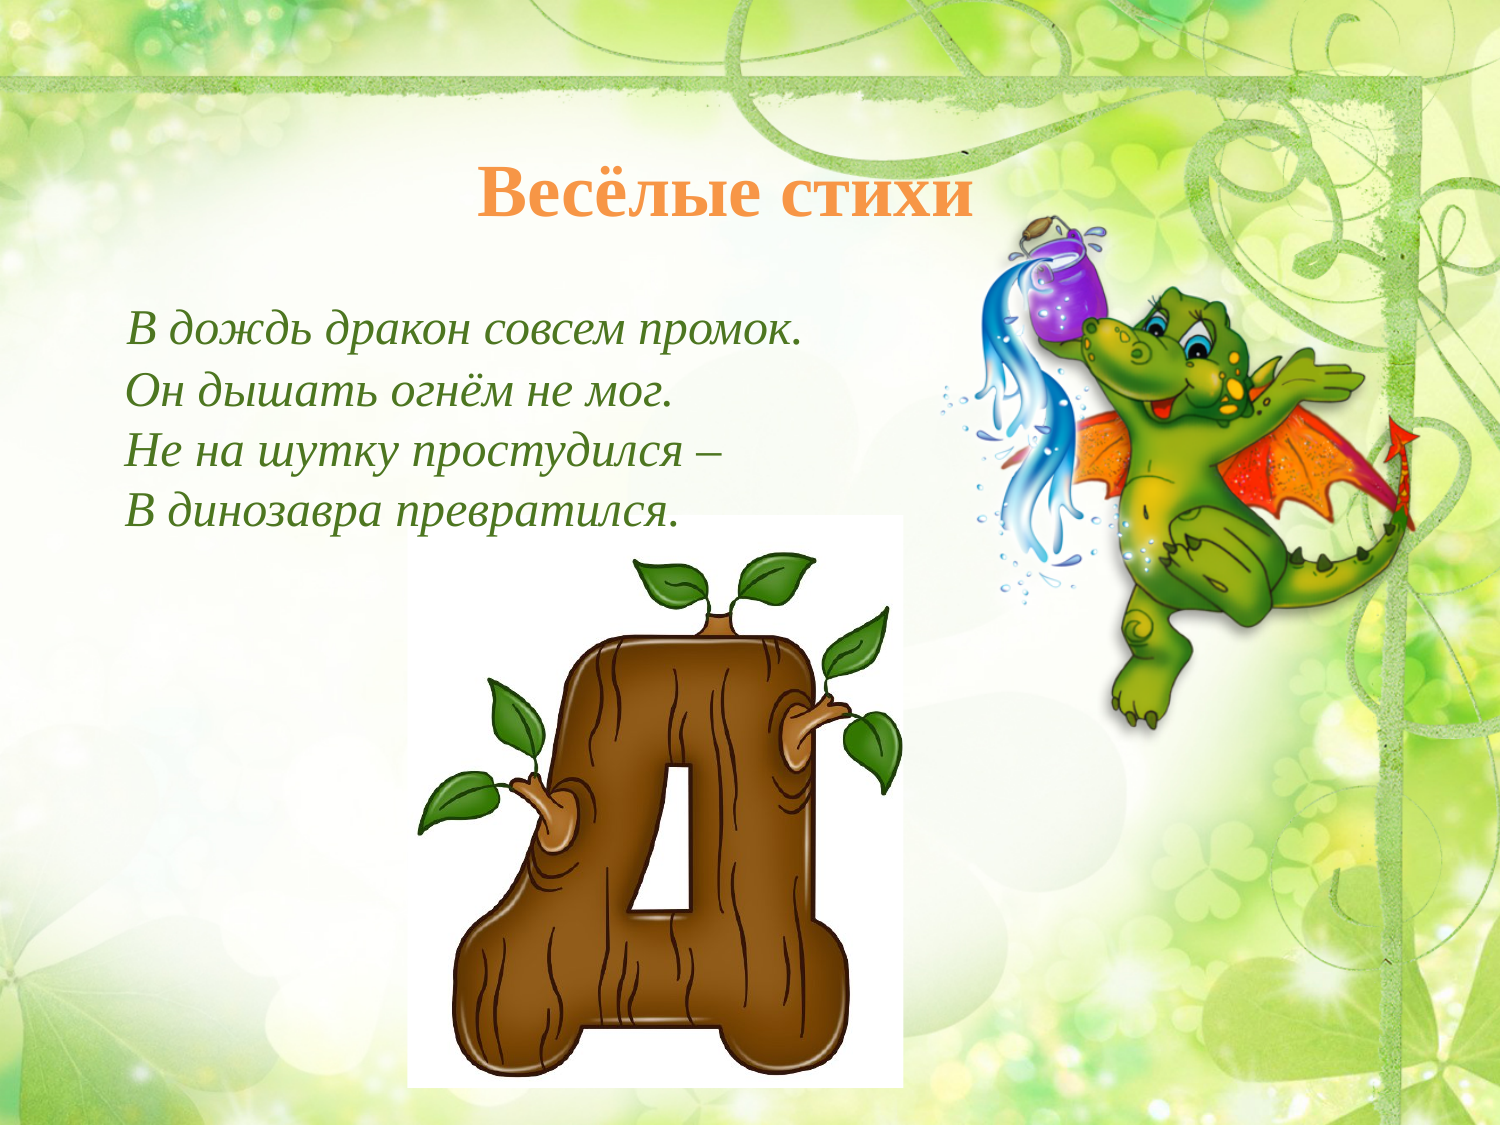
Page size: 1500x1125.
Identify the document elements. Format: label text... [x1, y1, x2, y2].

list В дождь дракон совсем промок. Он дышать огнём не мог. Не на шутку простудился – В динозавра превратился. [52, 278, 898, 634]
picture [0, 0, 1500, 1125]
title Весёлые стихи [371, 184, 901, 278]
